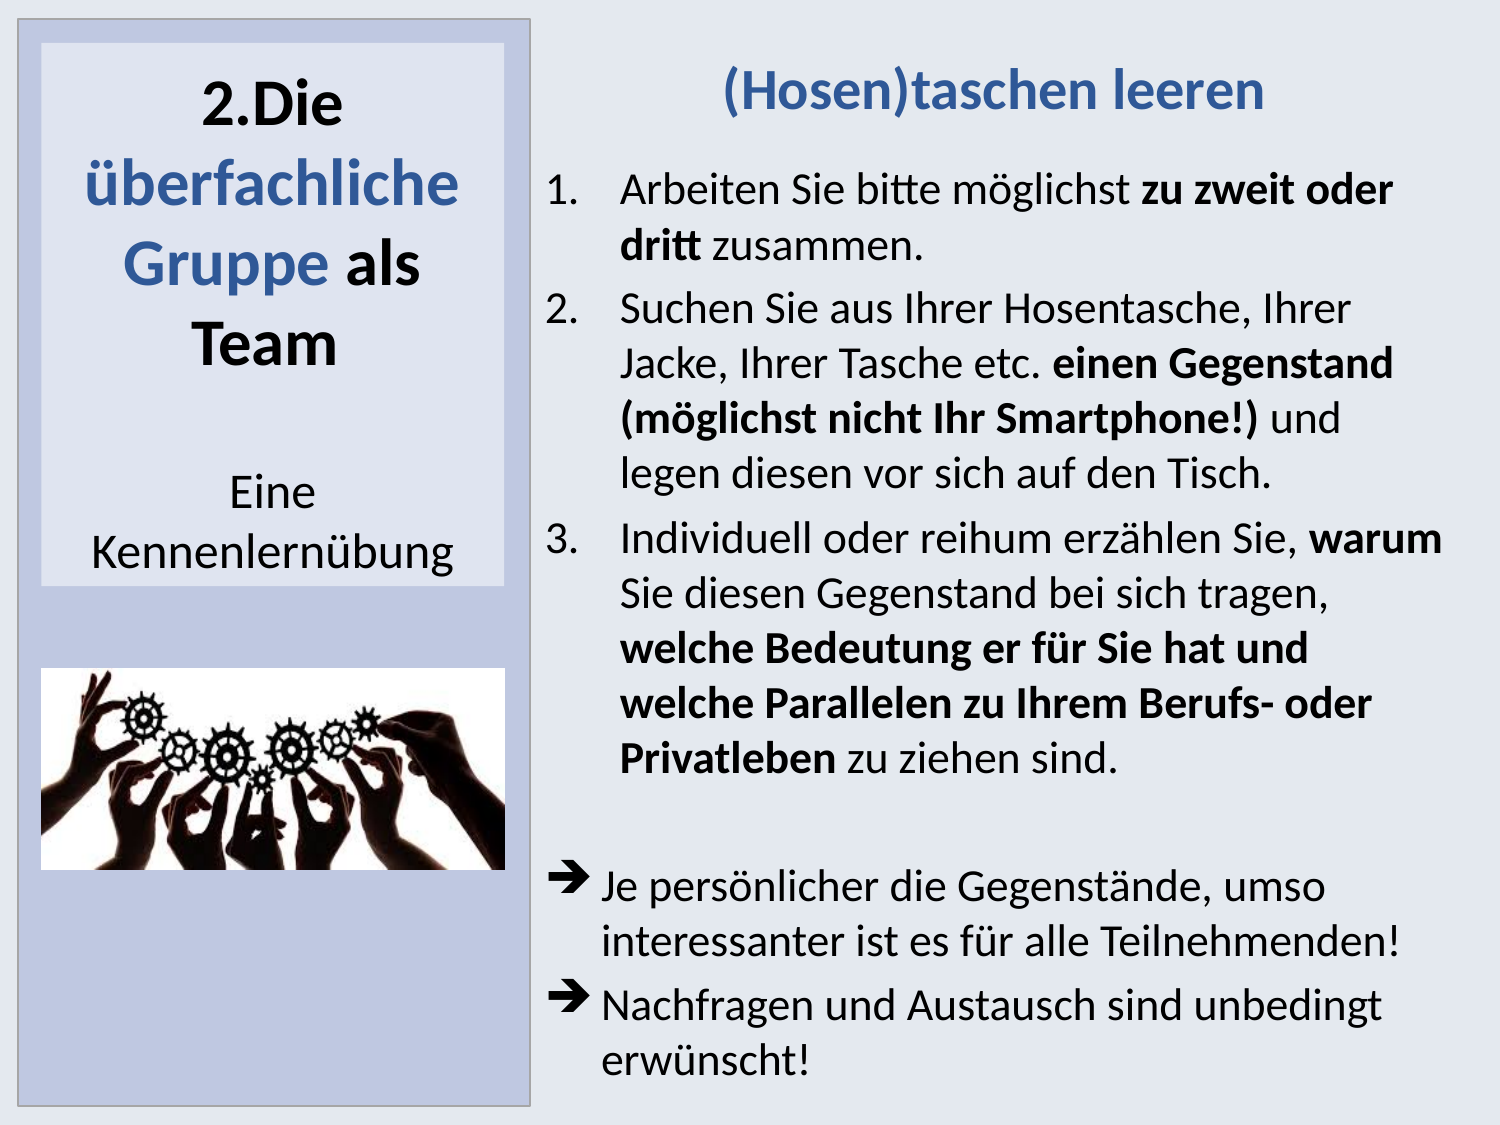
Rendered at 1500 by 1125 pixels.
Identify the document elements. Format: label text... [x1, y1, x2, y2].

text_box 2.Die überfachliche Gruppe als Team Eine Kennenlernübung [41, 42, 505, 587]
picture [41, 668, 505, 870]
list (Hosen)taschen leeren Arbeiten Sie bitte möglichst zu zweit oder dritt zusammen. Suchen Sie aus Ihrer Hosentasche, Ihrer Jacke, Ihrer Tasche etc. einen Gegenstand (möglichst nicht Ihr Smartphone!) und legen diesen vor sich auf den Tisch. Individuell oder reihum erzählen Sie, warum Sie diesen Gegenstand bei sich tragen, welche Bedeutung er für Sie hat und welche Parallelen zu Ihrem Berufs- oder Privatleben zu ziehen sind. Je persönlicher die Gegenstände, umso interessanter ist es für alle Teilnehmenden! Nachfragen und Austausch sind unbedingt erwünscht! [532, 19, 1459, 1106]
text_box [16, 17, 532, 1108]
